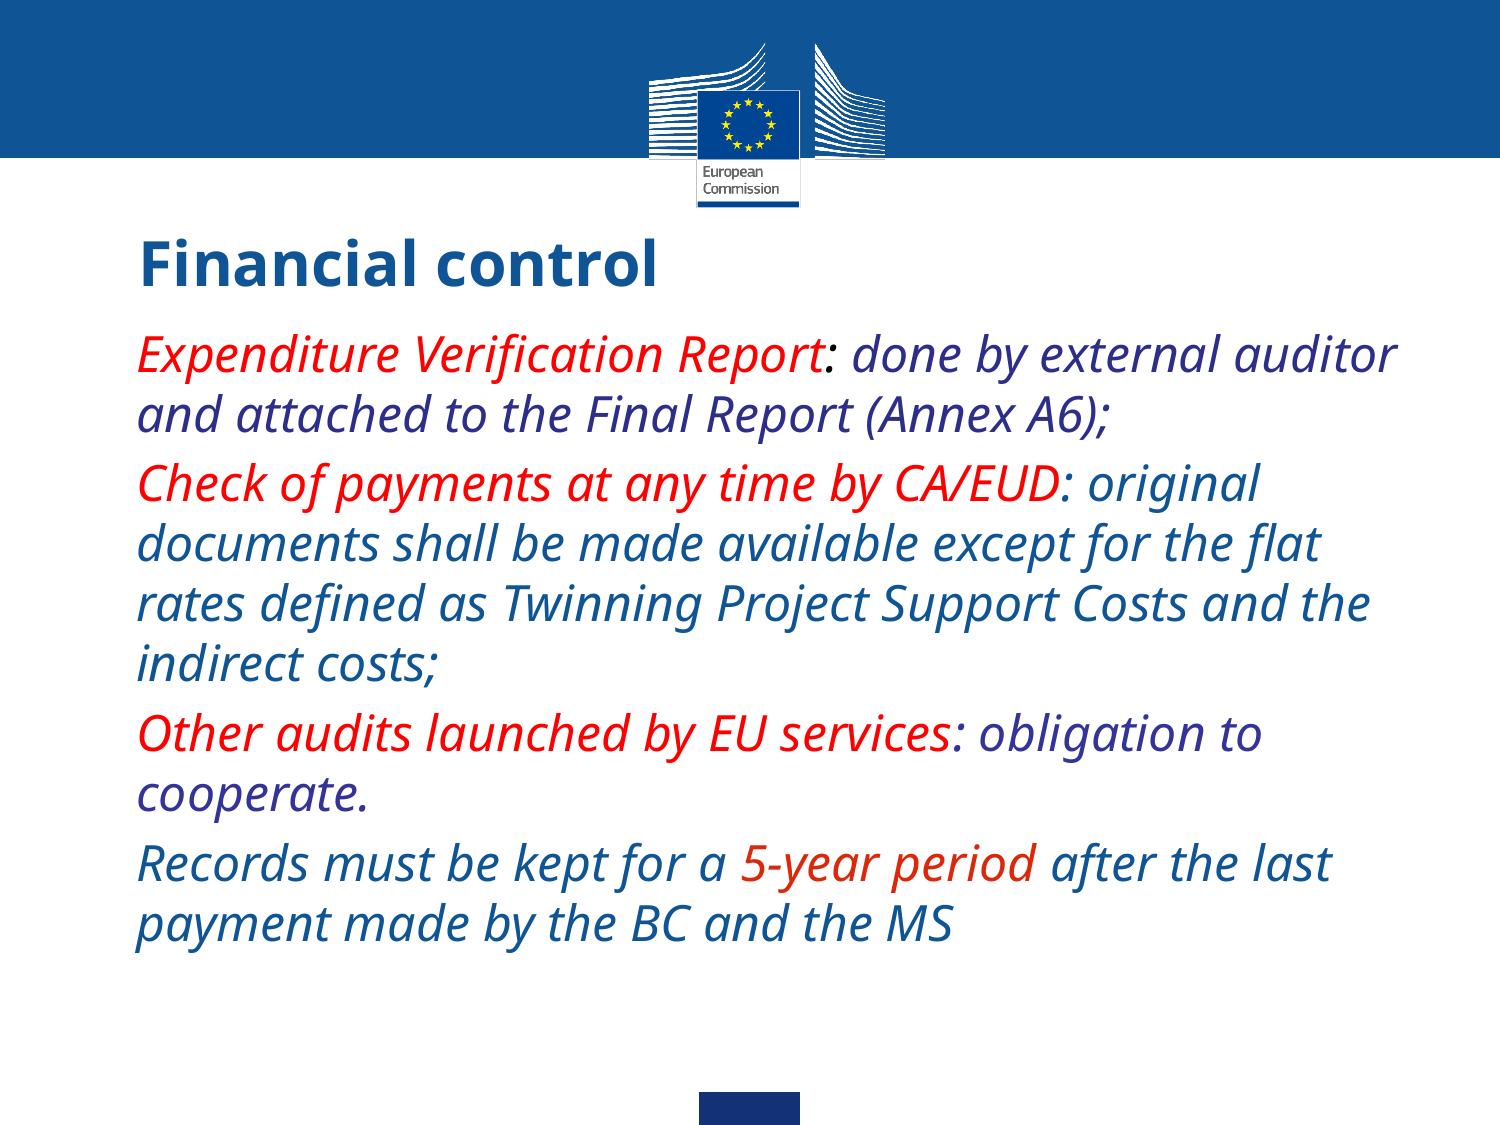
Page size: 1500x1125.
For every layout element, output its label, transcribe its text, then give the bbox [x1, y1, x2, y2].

picture [649, 42, 885, 184]
list Expenditure Verification Report: done by external auditor and attached to the Final Report (Annex A6); Check of payments at any time by CA/EUD: original documents shall be made available except for the flat rates defined as Twinning Project Support Costs and the indirect costs; Other audits launched by EU services: obligation to cooperate. Records must be kept for a 5-year period after the last payment made by the BC and the MS [64, 314, 1415, 894]
title Financial control [64, 184, 1415, 314]
